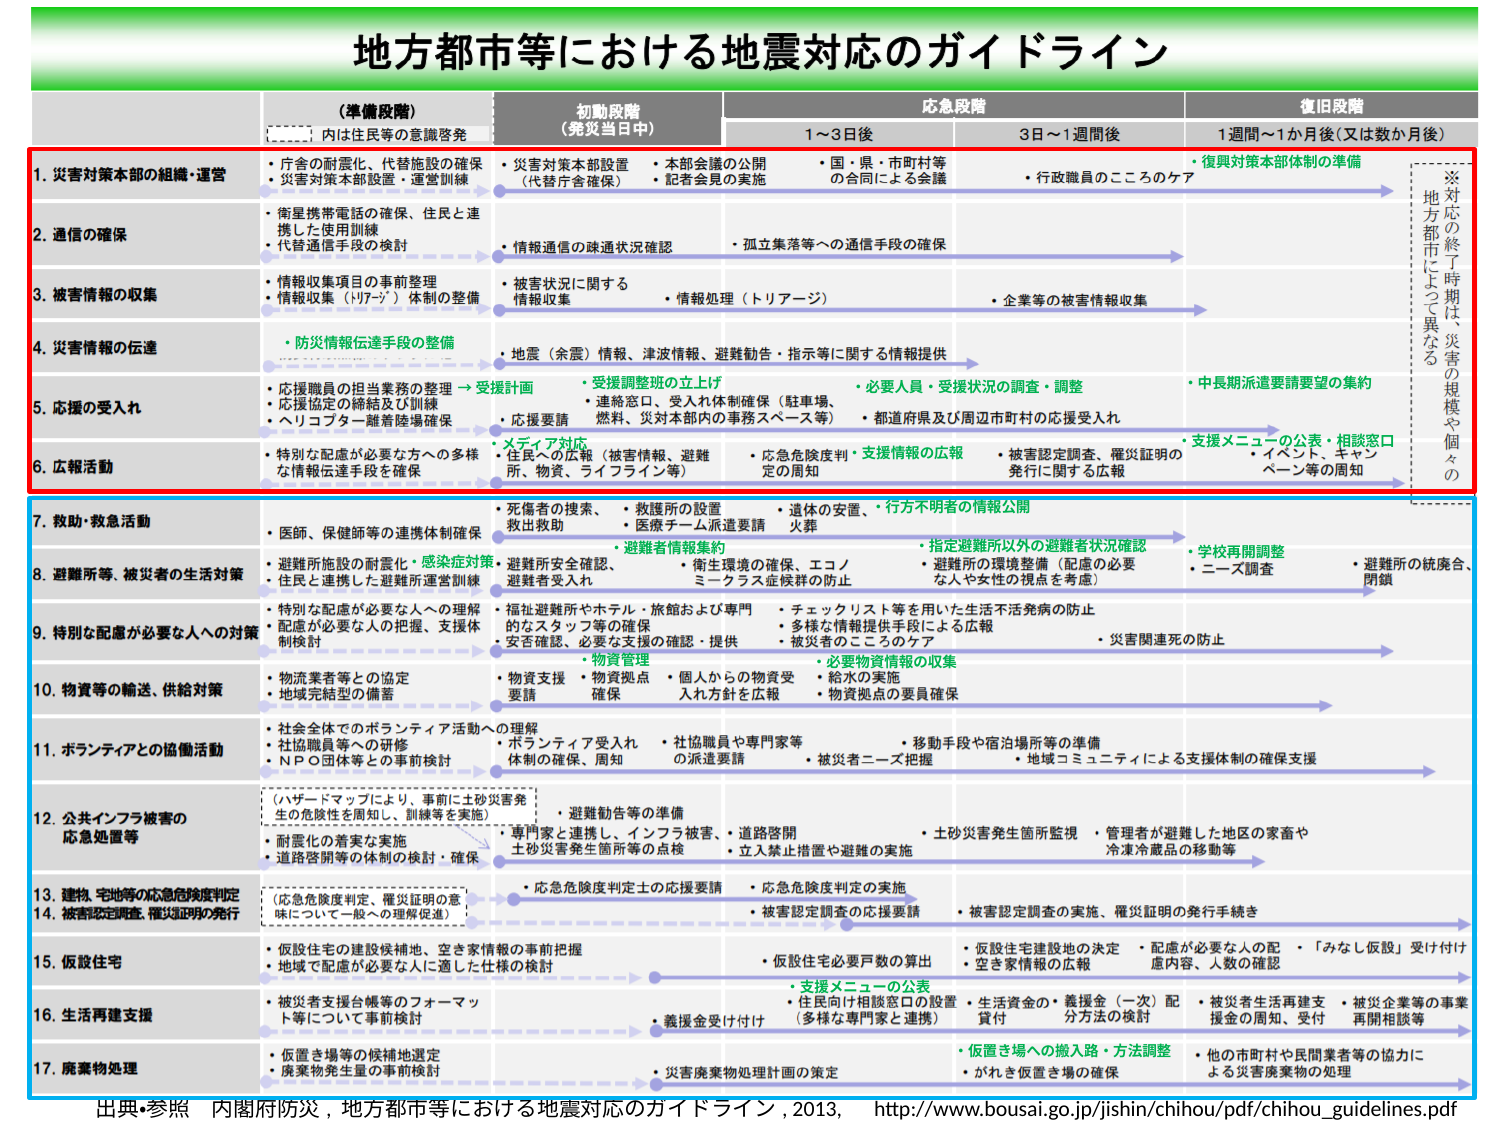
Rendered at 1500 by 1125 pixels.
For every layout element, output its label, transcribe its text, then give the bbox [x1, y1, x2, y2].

picture [33, 501, 1471, 1095]
picture [25, 0, 1483, 1099]
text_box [265, 144, 1449, 1069]
text_box 出典・参照 内閣府防災, 地方都市等における地震対応のガイドライン, 2013, http://www.bousai.go.jp/jishin/chihou/pdf/chihou_guidelines.pdf [17, 1087, 1500, 1125]
